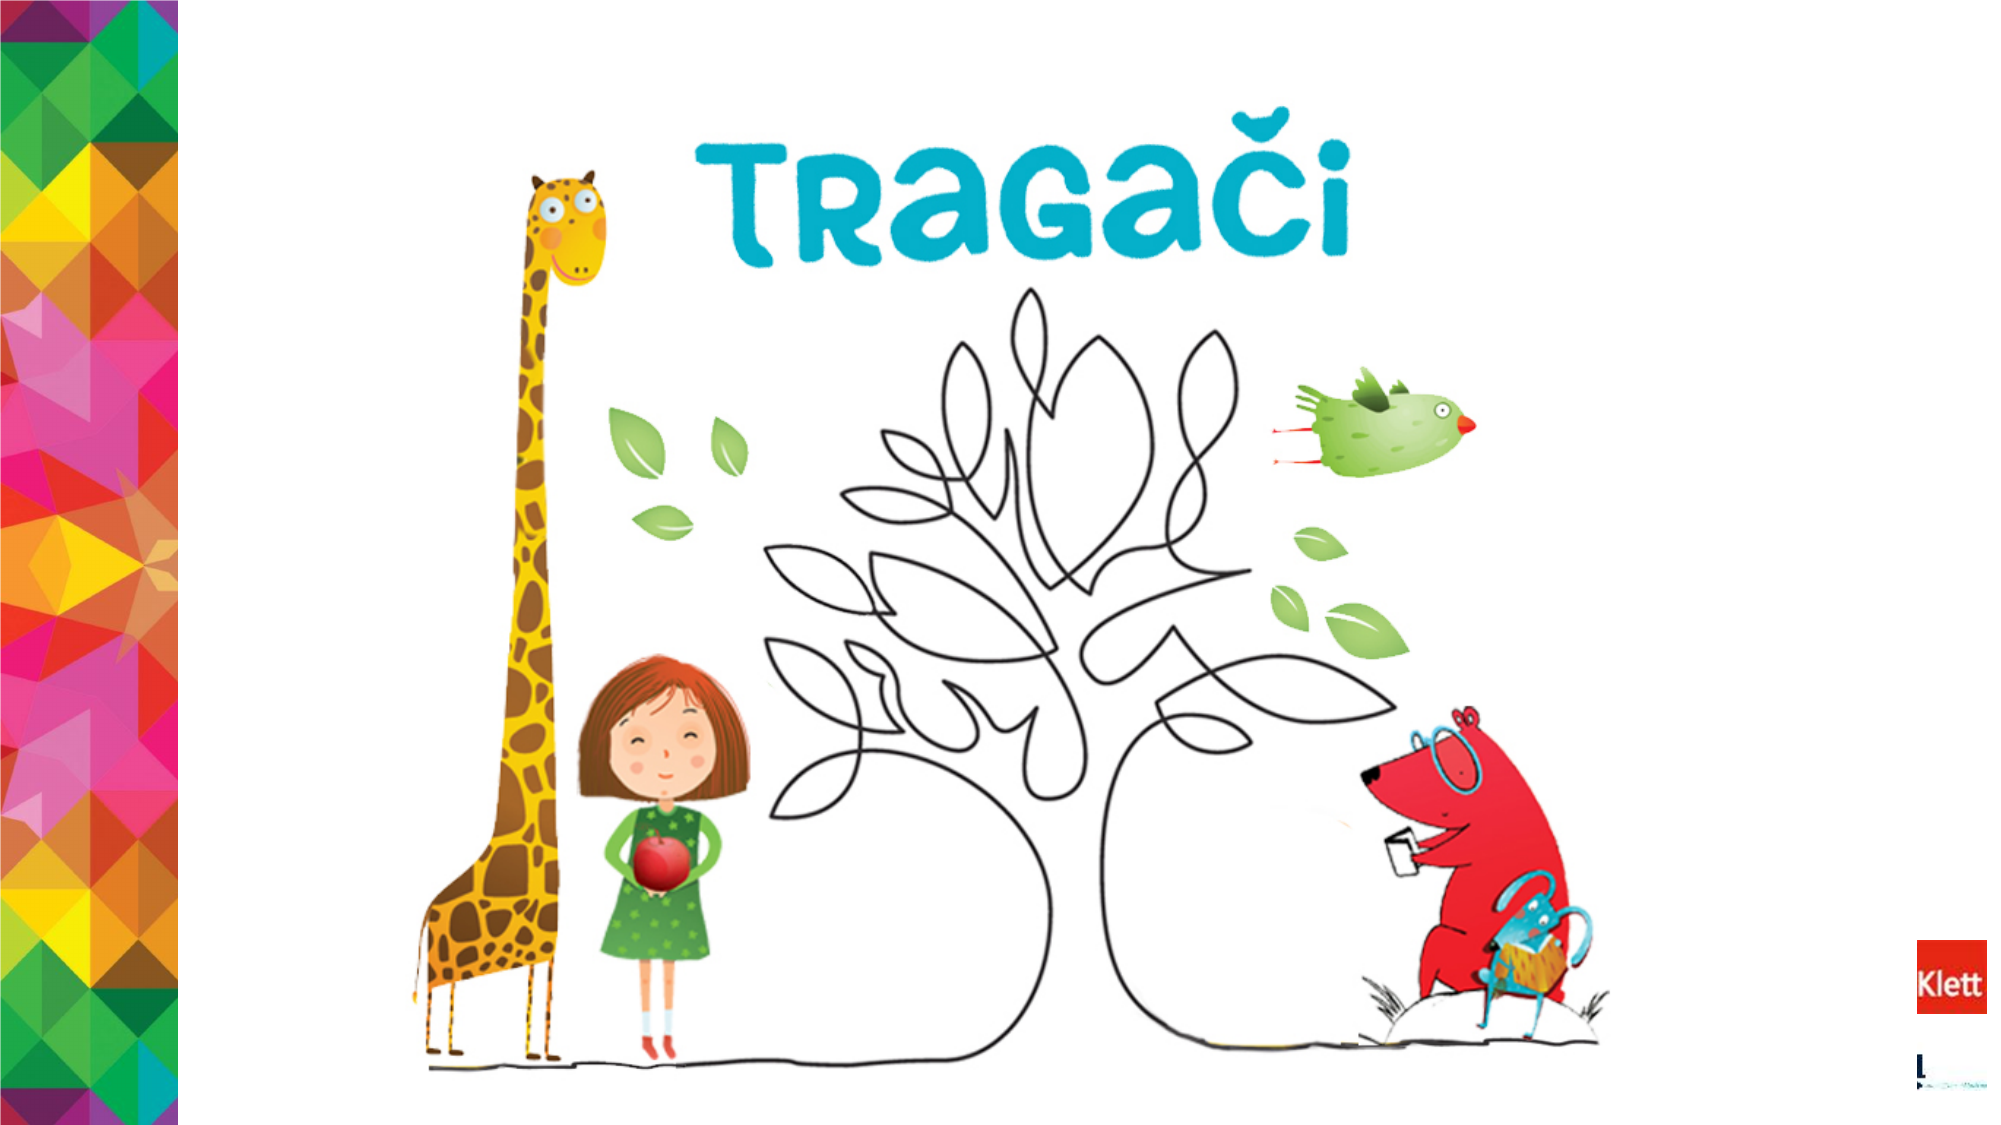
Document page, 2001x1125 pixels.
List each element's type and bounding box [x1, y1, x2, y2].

picture [1, 2, 178, 1124]
picture [207, 86, 1987, 1110]
